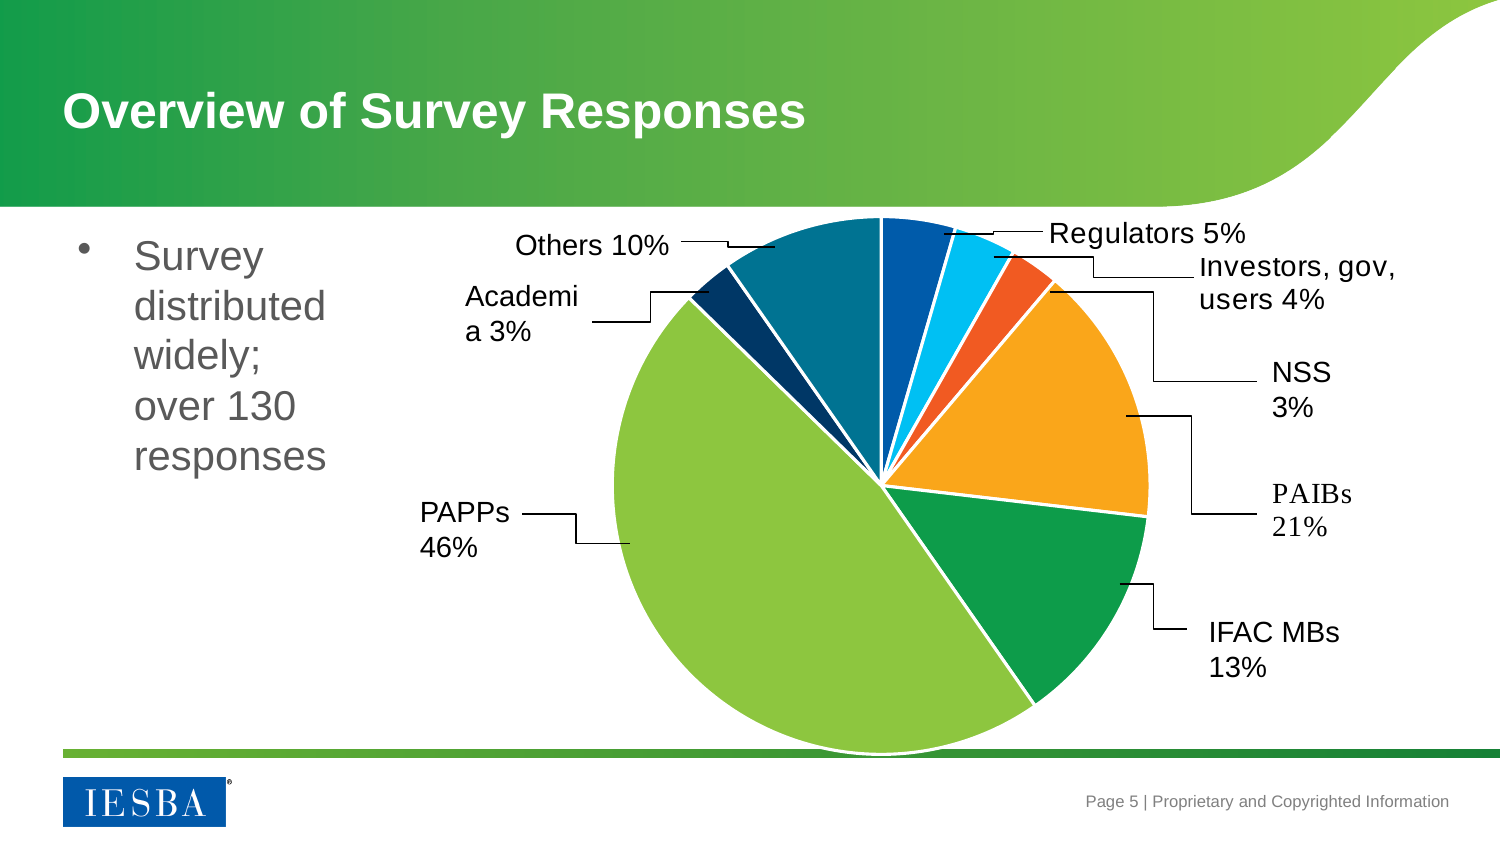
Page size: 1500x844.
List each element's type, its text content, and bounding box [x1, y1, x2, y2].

picture [0, 0, 1500, 207]
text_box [993, 256, 1194, 278]
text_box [1126, 415, 1258, 515]
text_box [591, 291, 710, 323]
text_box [521, 513, 630, 544]
chart [324, 205, 1438, 766]
list Survey distributed widely; over 130 responses [62, 220, 319, 386]
title Overview of Survey Responses [62, 75, 1300, 142]
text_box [680, 241, 776, 248]
picture [63, 777, 232, 827]
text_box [1049, 291, 1258, 382]
